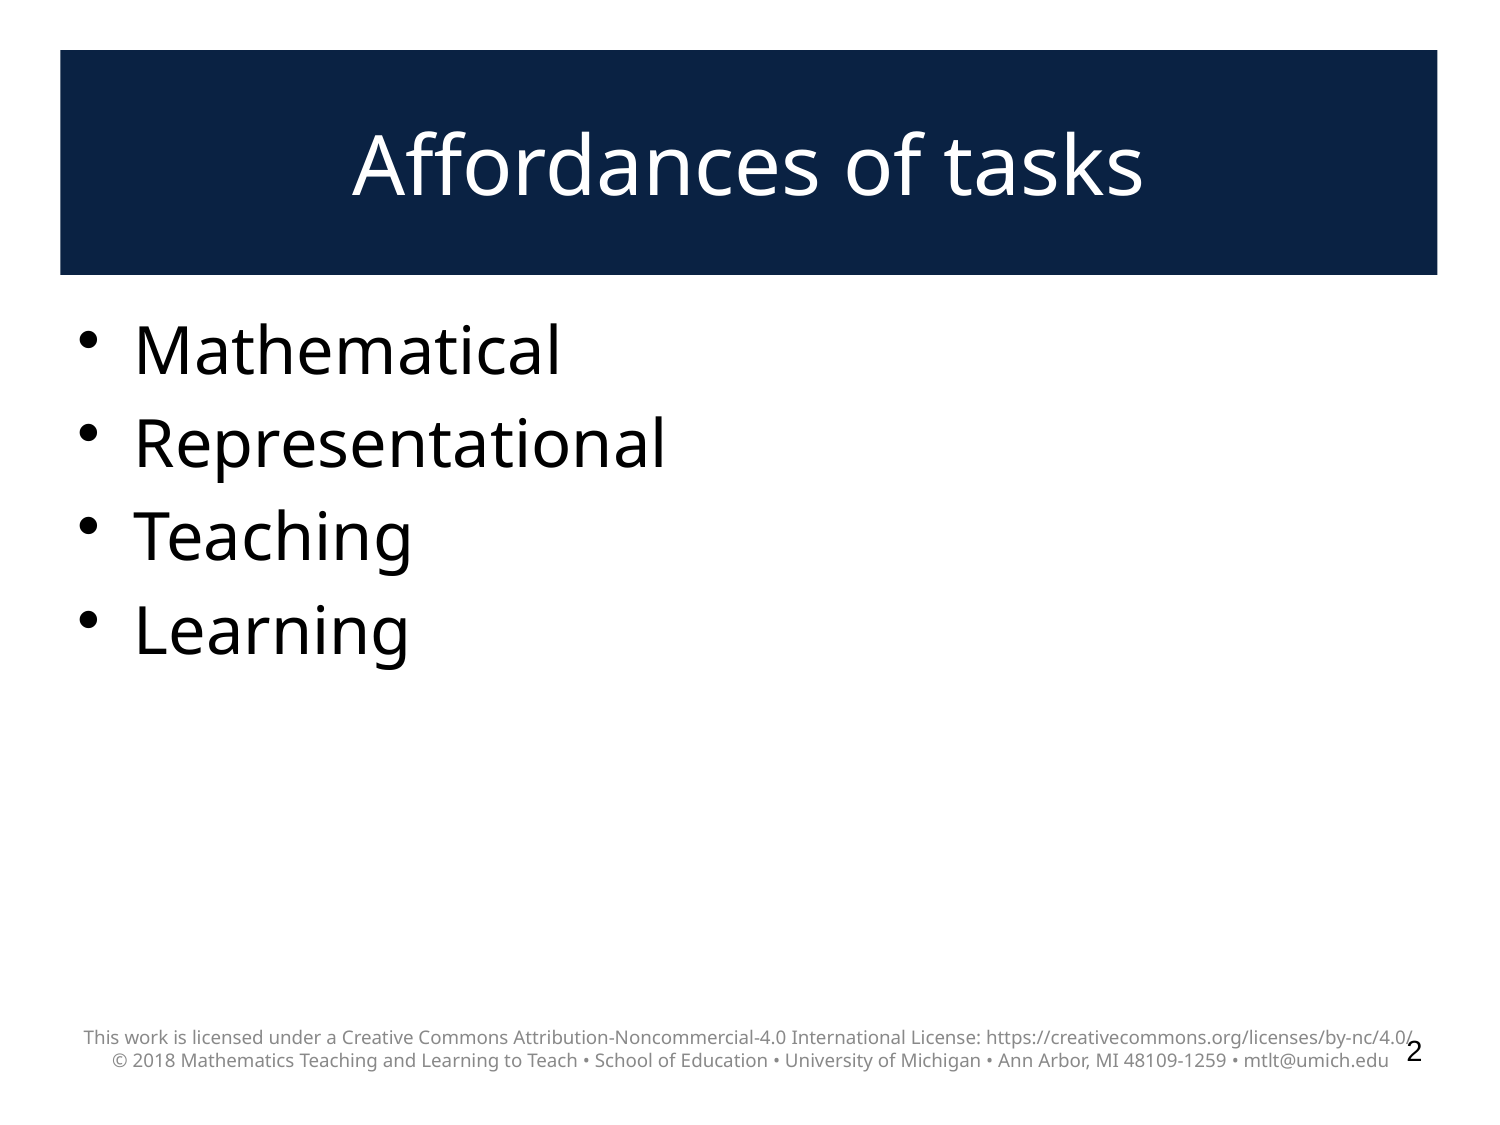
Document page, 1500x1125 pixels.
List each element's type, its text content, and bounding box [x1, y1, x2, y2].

footer This work is licensed under a Creative Commons Attribution-Noncommercial-4.0 International License: https://creativecommons.org/licenses/by-nc/4.0/ © 2018 Mathematics Teaching and Learning to Teach • School of Education • University of Michigan • Ann Arbor, MI 48109-1259 • mtlt@umich.edu [62, 1009, 1438, 1088]
list Mathematical Representational Teaching Learning [62, 299, 1438, 1005]
title Affordances of tasks [60, 50, 1438, 275]
